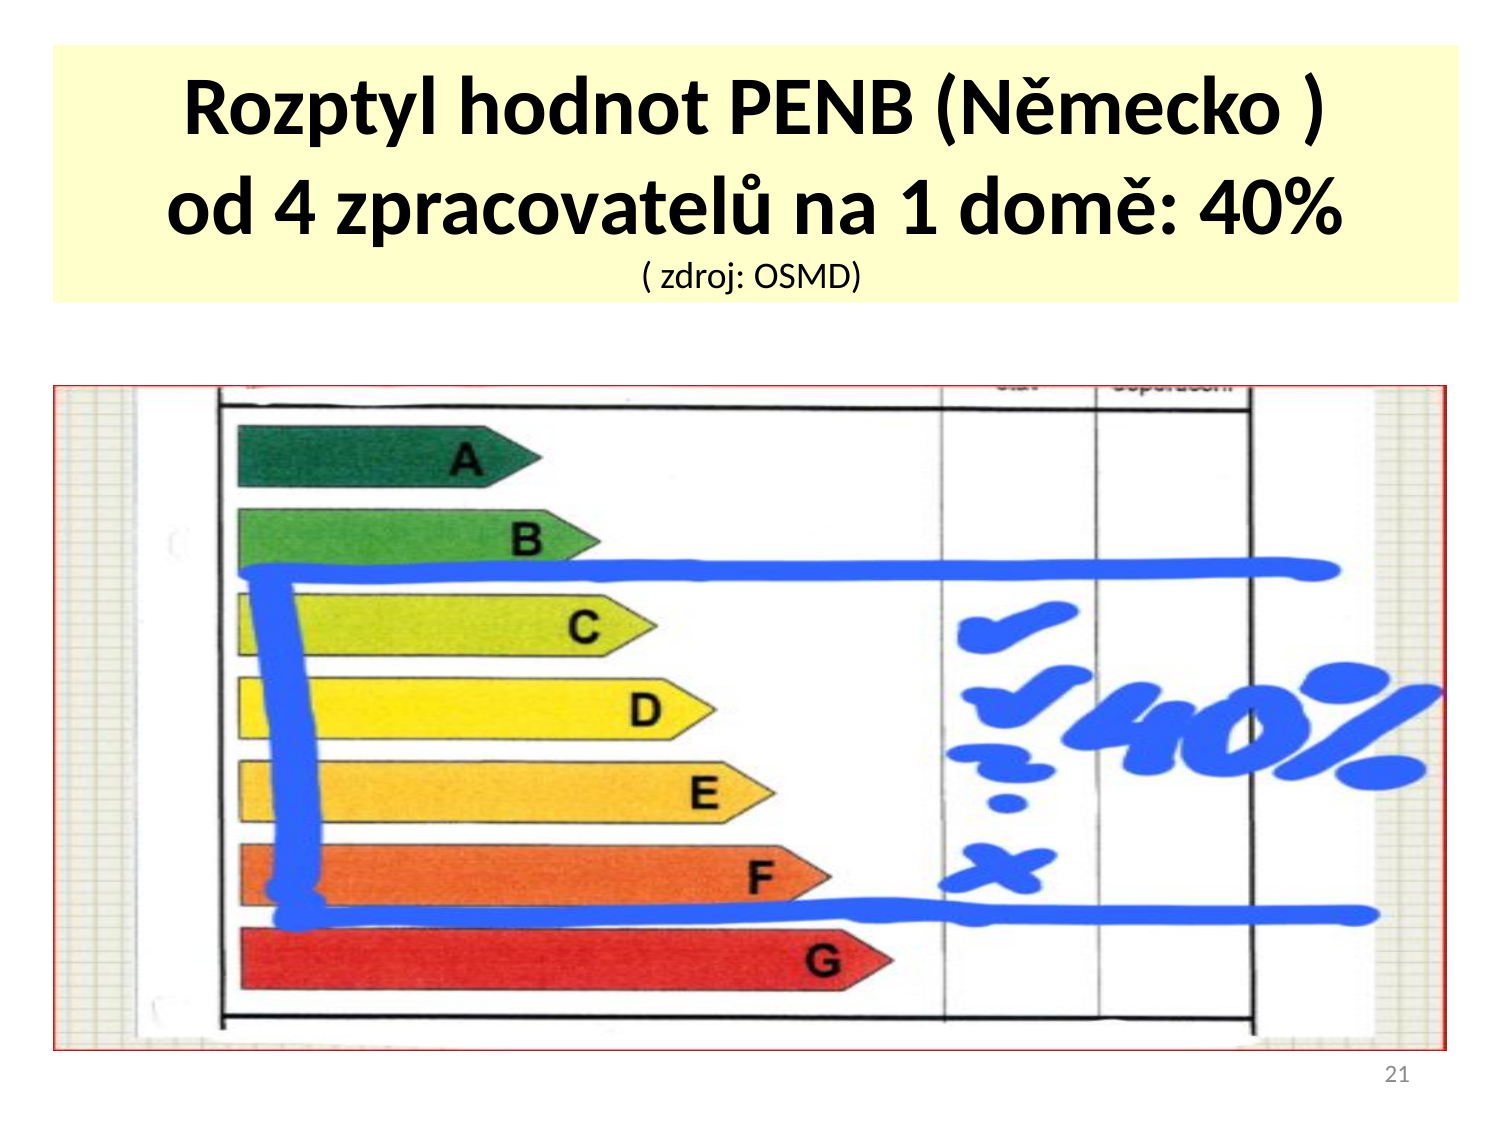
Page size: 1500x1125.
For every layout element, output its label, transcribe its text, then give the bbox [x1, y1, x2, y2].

slide_number 21 [1074, 1059, 1425, 1103]
text_box [53, 278, 1459, 394]
title Rozptyl hodnot PENB (Německo ) od 4 zpracovatelů na 1 domě: 40% ( zdroj: OSMD) [53, 45, 1459, 278]
picture [52, 385, 1448, 1051]
